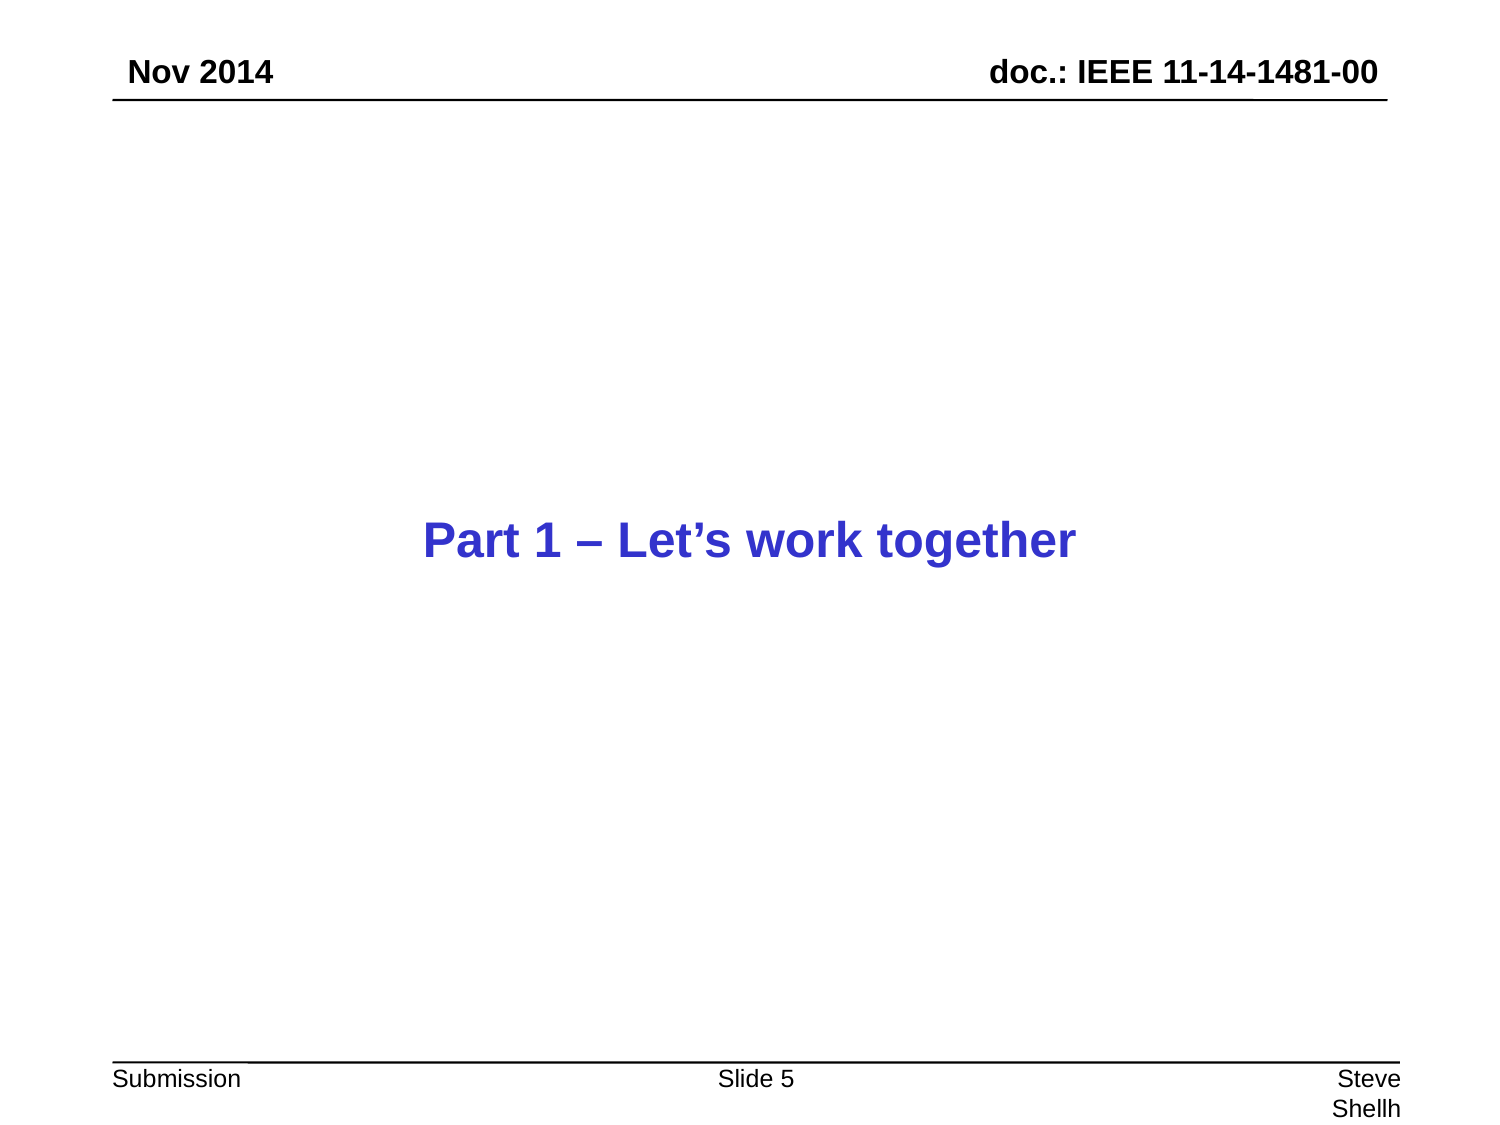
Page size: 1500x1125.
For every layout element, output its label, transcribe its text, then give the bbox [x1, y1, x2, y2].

title Part 1 – Let’s work together [112, 500, 1388, 675]
slide_number Slide 5 [709, 1061, 803, 1093]
footer Steve Shellhammer, Qualcomm [1320, 1061, 1402, 1093]
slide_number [112, 40, 463, 101]
